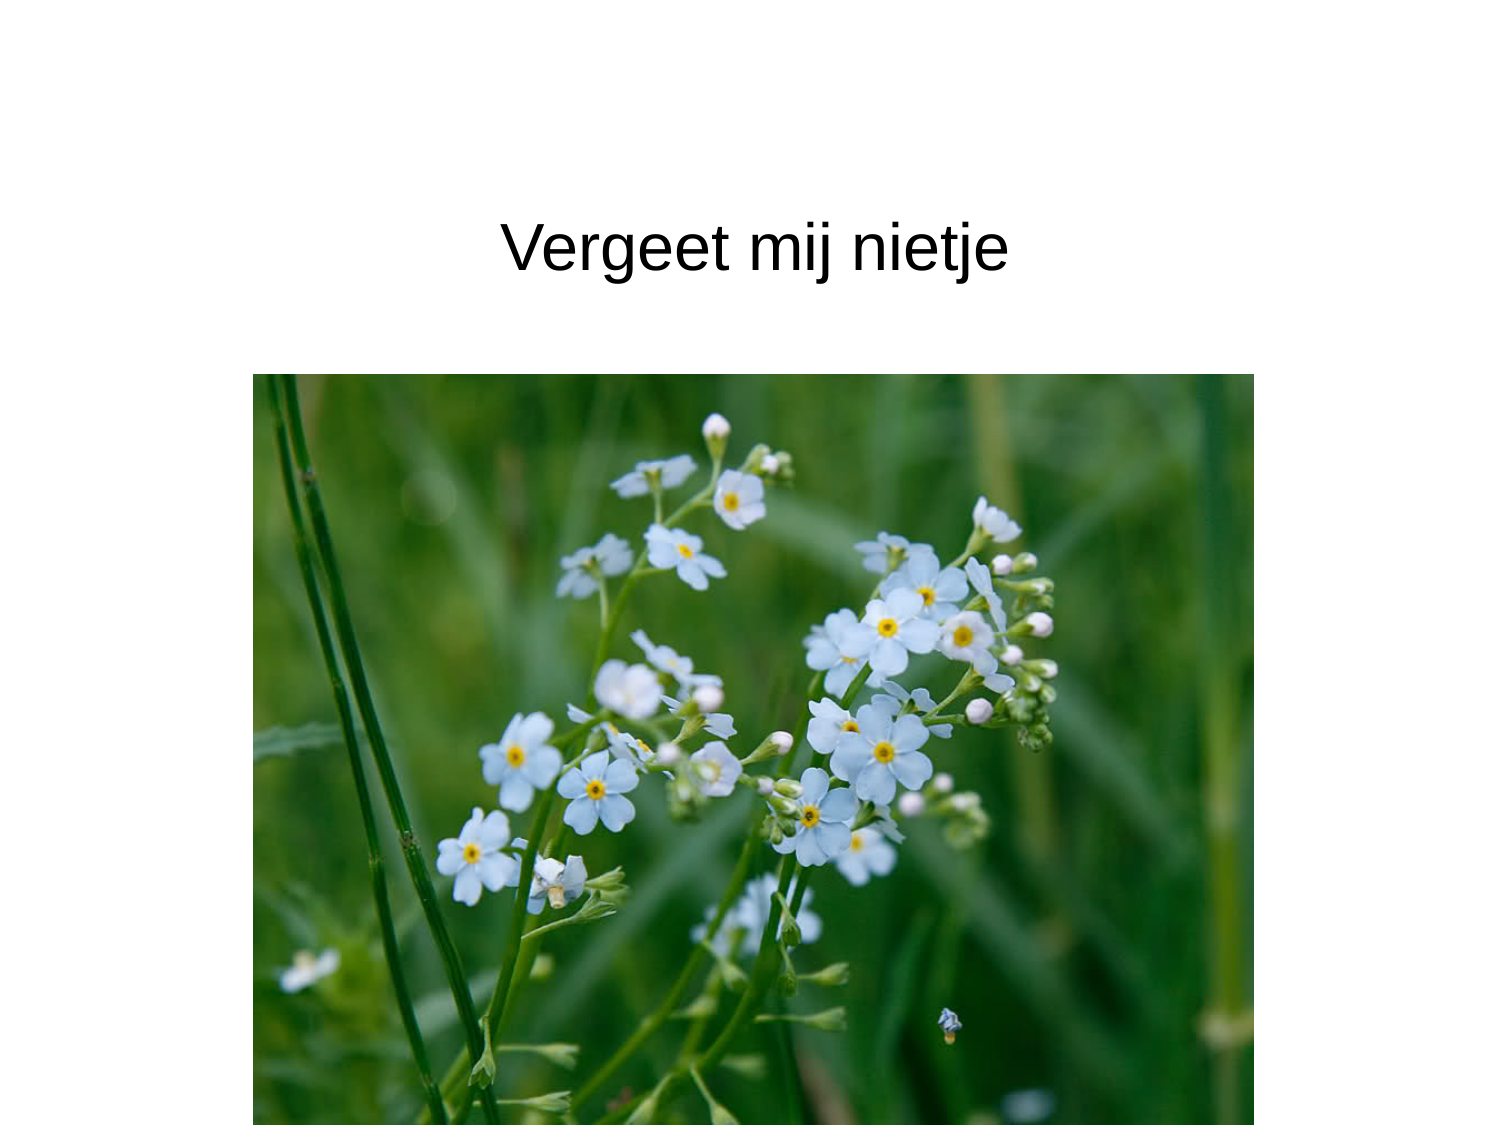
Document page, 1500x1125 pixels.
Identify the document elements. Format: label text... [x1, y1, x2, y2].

picture [253, 374, 1255, 1125]
text_box Vergeet mij nietje [277, 196, 1235, 291]
